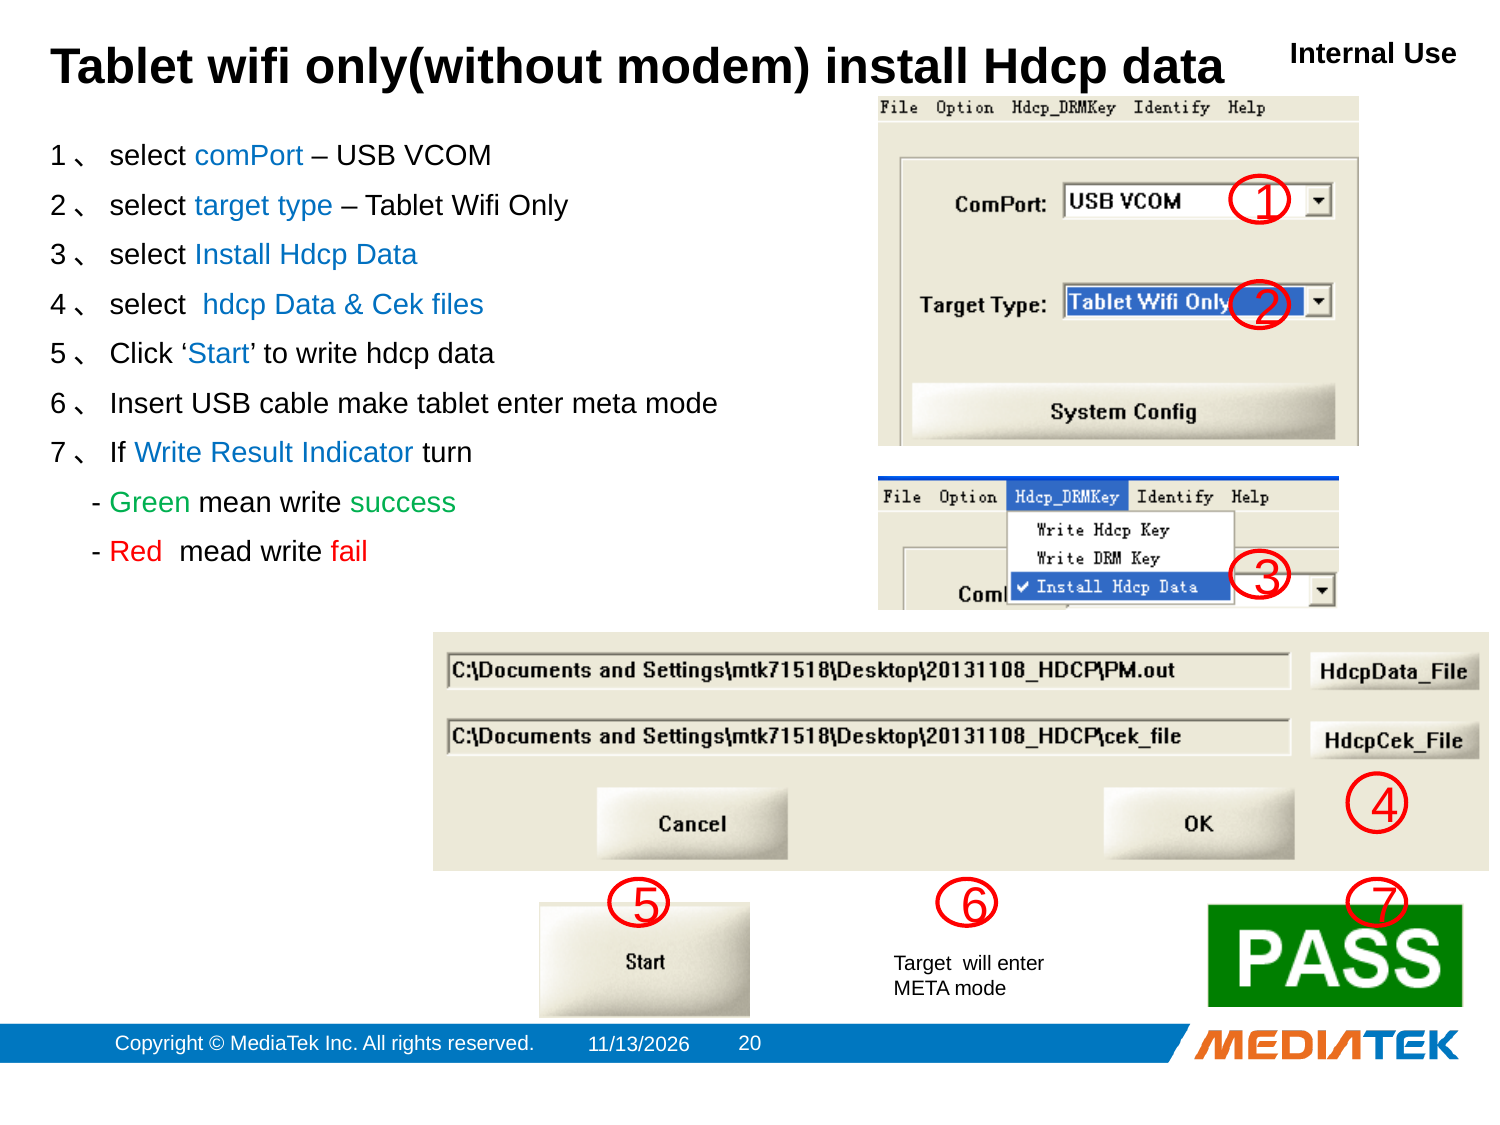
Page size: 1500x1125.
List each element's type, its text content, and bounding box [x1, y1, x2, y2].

picture [878, 476, 1339, 610]
picture [433, 632, 1489, 871]
picture [538, 902, 751, 1019]
text_box 7 [1345, 880, 1409, 900]
text_box 6 [935, 880, 999, 928]
text_box 5 [607, 880, 670, 900]
text_box Target will enter META mode [878, 942, 1079, 1007]
footer Copyright © MediaTek Inc. All rights reserved. [99, 1022, 573, 1090]
picture [878, 96, 1359, 446]
list 1、select comPort – USB VCOM 2、select target type – Tablet Wifi Only 3、select Install Hdcp Data 4、select hdcp Data & Cek files 5、Click ‘Start’ to write hdcp data 6、Insert USB cable make tablet enter meta mode 7、If Write Result Indicator turn - Green mean write success - Red mead write fail [34, 128, 1477, 1020]
picture [1206, 902, 1464, 1008]
slide_number 19 [711, 1022, 789, 1090]
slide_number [573, 1025, 711, 1090]
title Tablet wifi only(without modem) install Hdcp data [34, 8, 1358, 118]
picture [789, 1023, 1459, 1063]
picture [0, 1023, 99, 1063]
